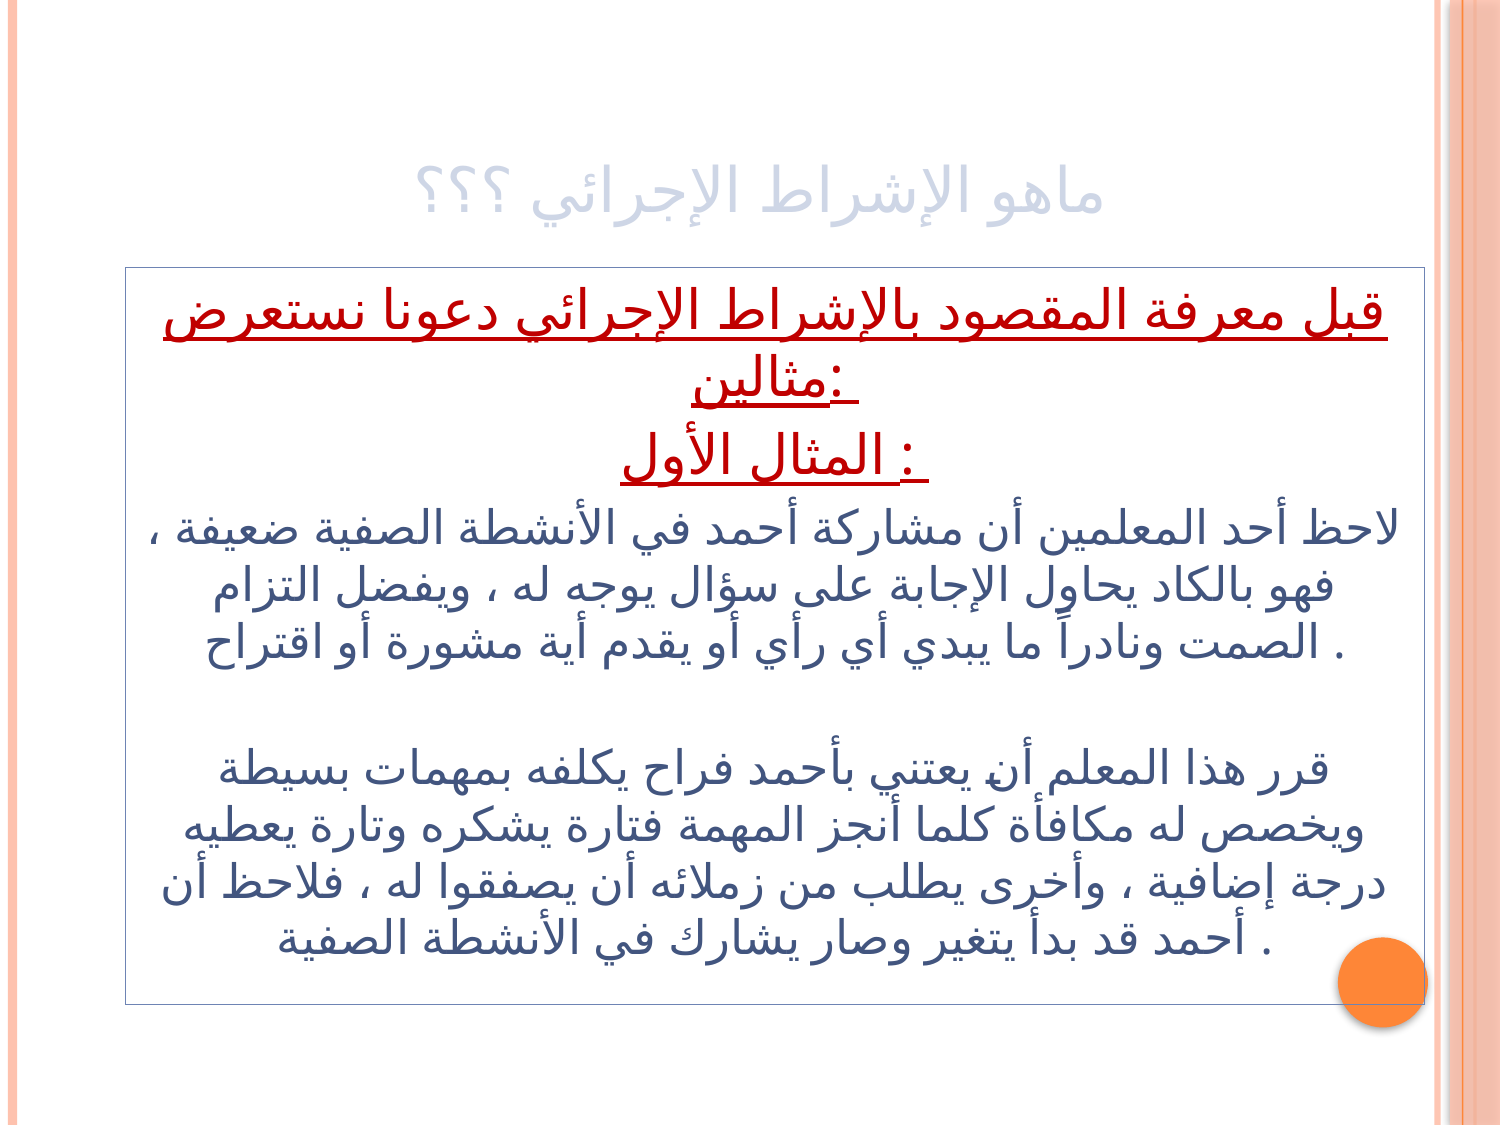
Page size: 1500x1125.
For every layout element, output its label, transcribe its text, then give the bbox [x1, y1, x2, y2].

title ماهو الإشراط الإجرائي ؟؟؟ [275, 78, 1247, 233]
list قبل معرفة المقصود بالإشراط الإجرائي دعونا نستعرض مثالين: المثال الأول : لاحظ أحد المعلمين أن مشاركة أحمد في الأنشطة الصفية ضعيفة ، فهو بالكاد يحاول الإجابة على سؤال يوجه له ، ويفضل التزام الصمت ونادراً ما يبدي أي رأي أو يقدم أية مشورة أو اقتراح . قرر هذا المعلم أن يعتني بأحمد فراح يكلفه بمهمات بسيطة ويخصص له مكافأة كلما أنجز المهمة فتارة يشكره وتارة يعطيه درجة إضافية ، وأخرى يطلب من زملائه أن يصفقوا له ، فلاحظ أن أحمد قد بدأ يتغير وصار يشارك في الأنشطة الصفية . [125, 267, 1425, 1005]
